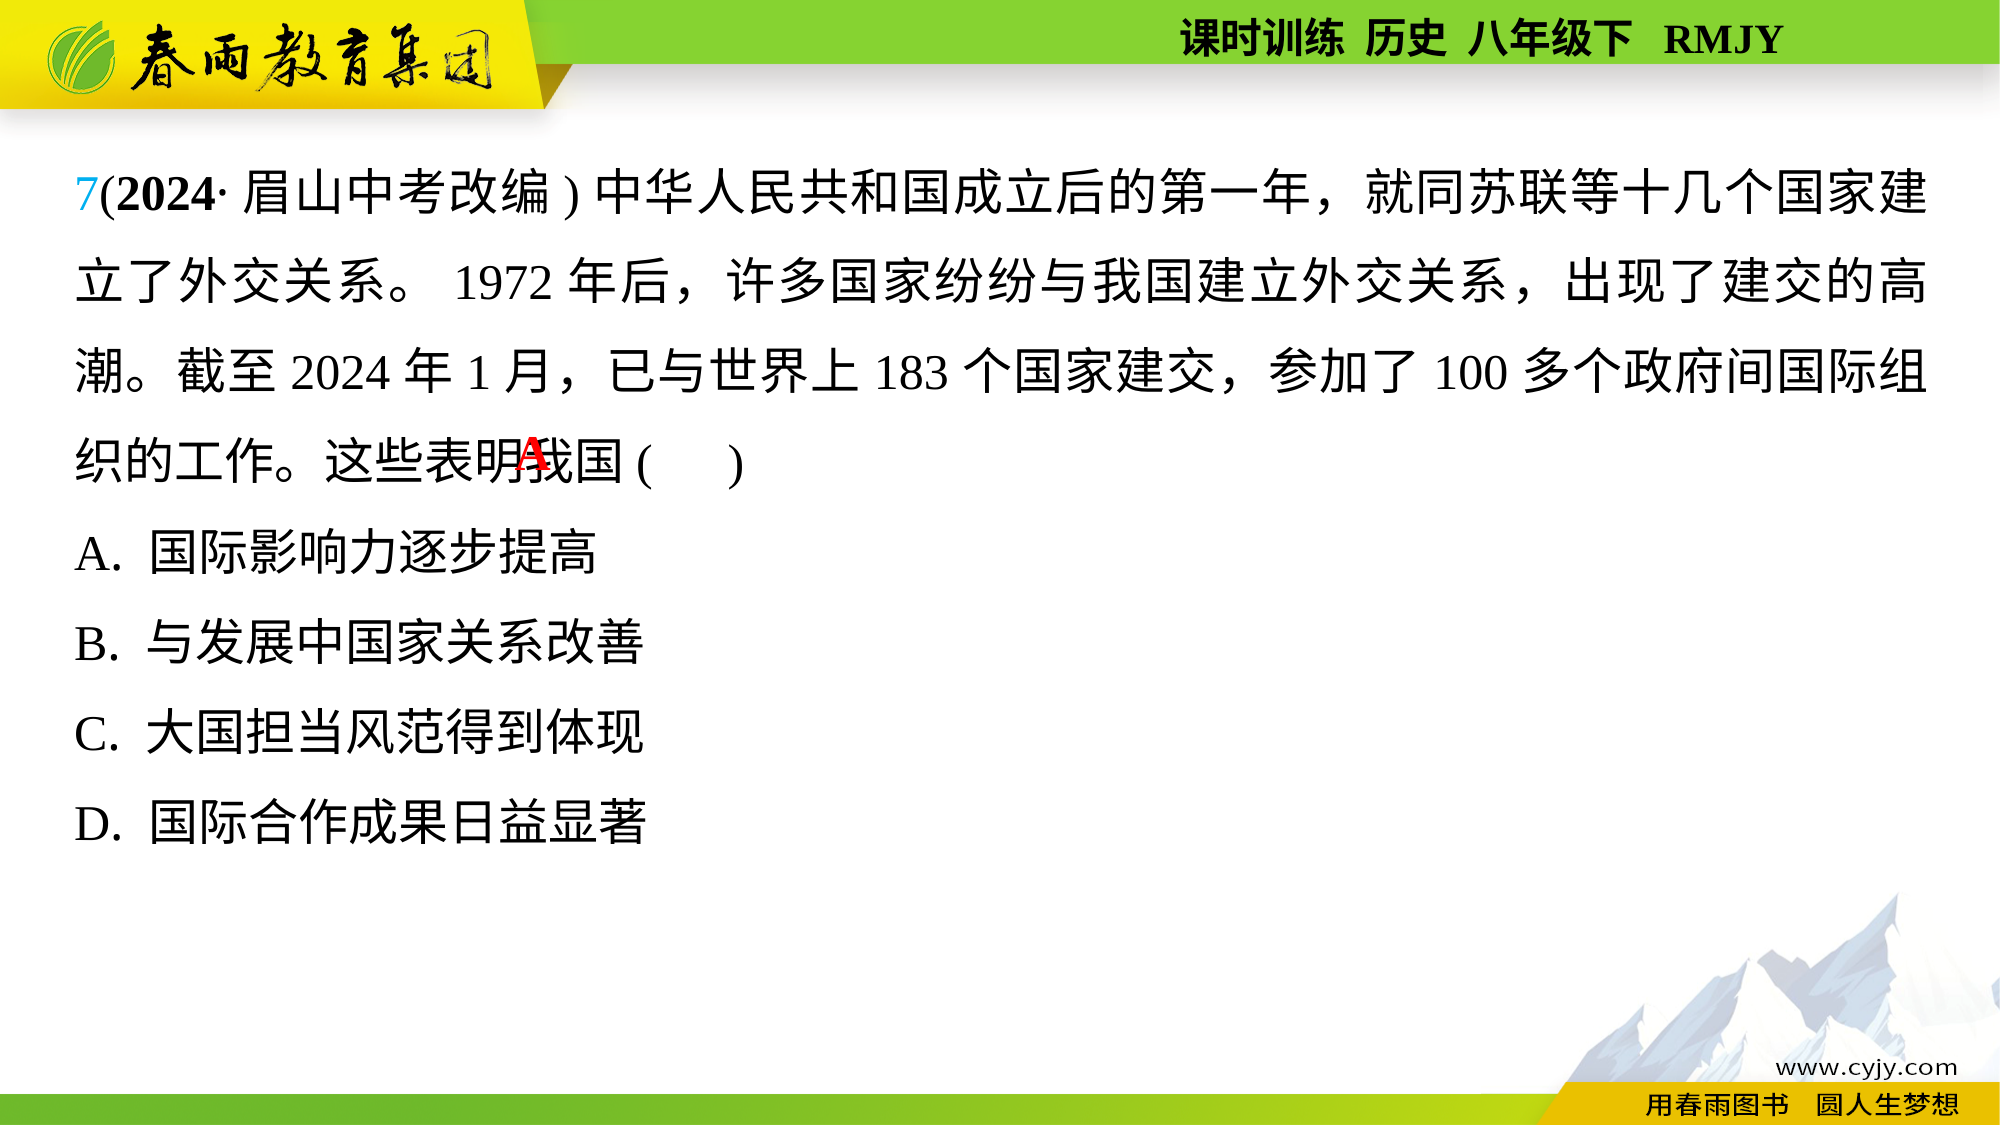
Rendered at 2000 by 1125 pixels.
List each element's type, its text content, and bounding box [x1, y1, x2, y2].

text_box A [499, 412, 566, 488]
list 7(2024·眉山中考改编)中华人民共和国成立后的第一年，就同苏联等十几个国家建立了外交关系。1972年后，许多国家纷纷与我国建立外交关系，出现了建交的高潮。截至2024年1月，已与世界上183个国家建交，参加了100多个政府间国际组织的工作。这些表明我国( ) A. 国际影响力逐步提高 B. 与发展中国家关系改善 C. 大国担当风范得到体现 D. 国际合作成果日益显著 [59, 122, 1944, 854]
picture [0, 0, 2000, 1125]
